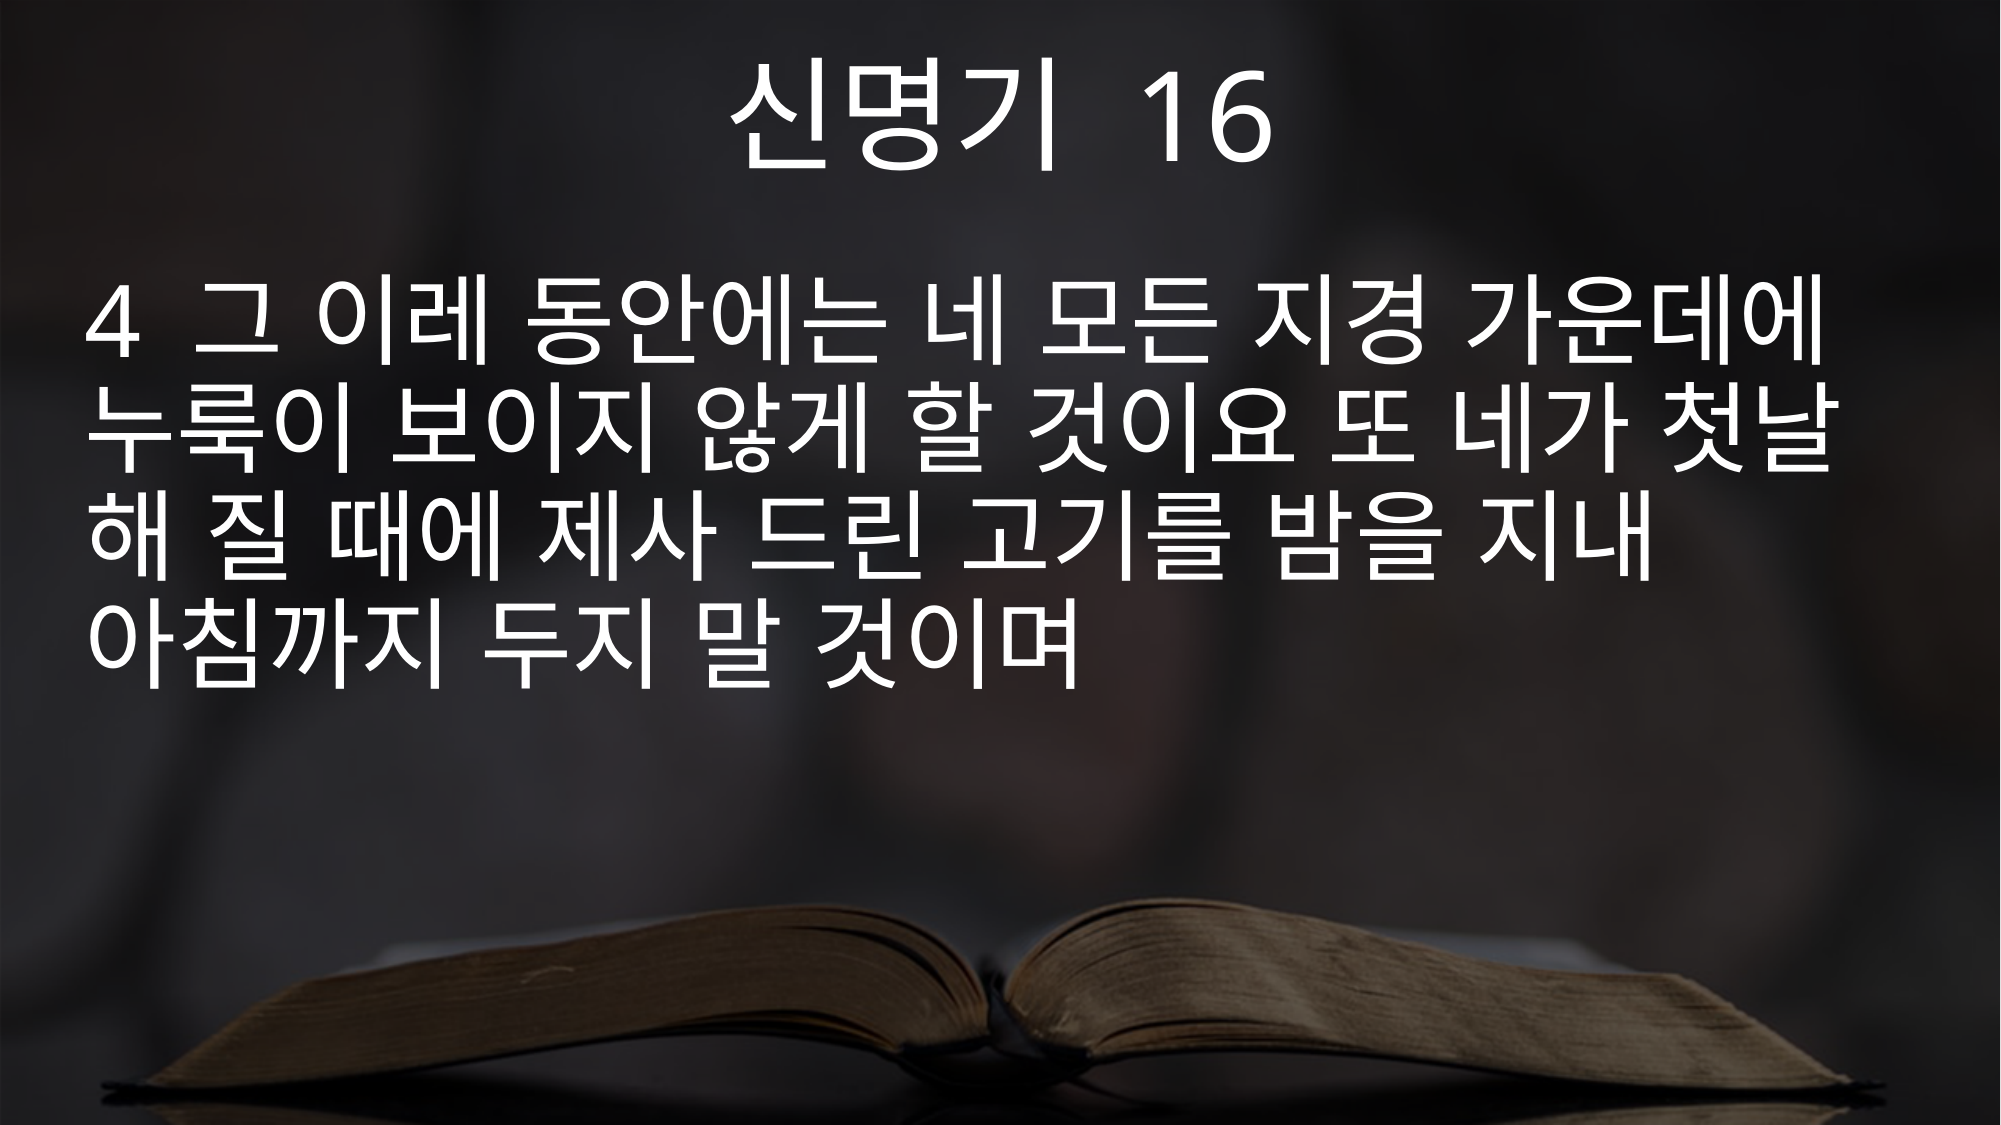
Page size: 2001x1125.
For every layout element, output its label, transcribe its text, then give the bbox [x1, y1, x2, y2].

picture [0, 0, 2001, 1125]
list 4 그 이레 동안에는 네 모든 지경 가운데에 누룩이 보이지 않게 할 것이요 또 네가 첫날 해 질 때에 제사 드린 고기를 밤을 지내 아침까지 두지 말 것이며 [69, 263, 1953, 423]
footer 신명기 16 [0, 32, 2000, 192]
